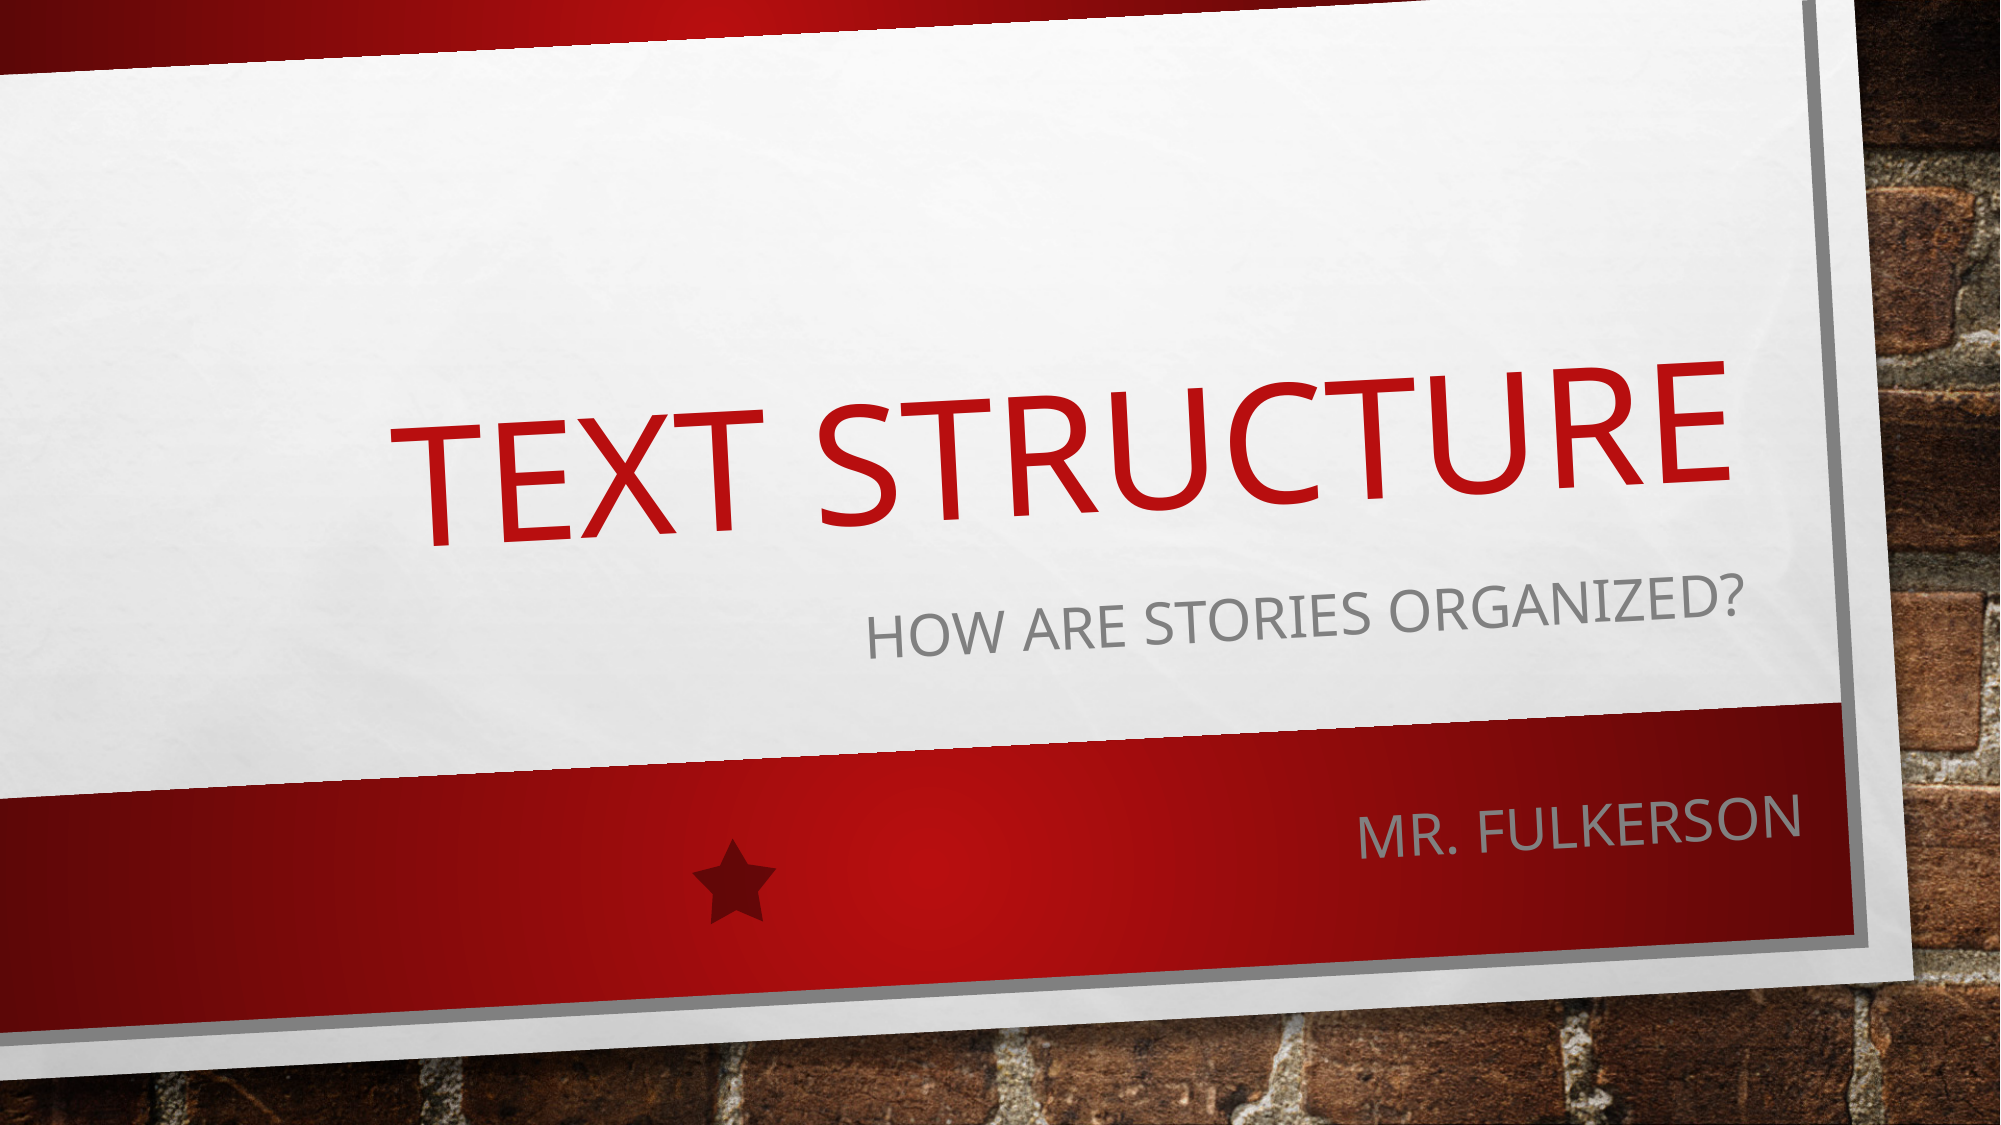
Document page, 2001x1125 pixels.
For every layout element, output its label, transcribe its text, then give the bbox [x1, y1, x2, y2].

title Text structure [95, 67, 1758, 607]
subtitle How are stories organized? [159, 533, 1763, 708]
text_box Mr. Fulkerson [218, 755, 1822, 930]
picture [0, 0, 2000, 1125]
